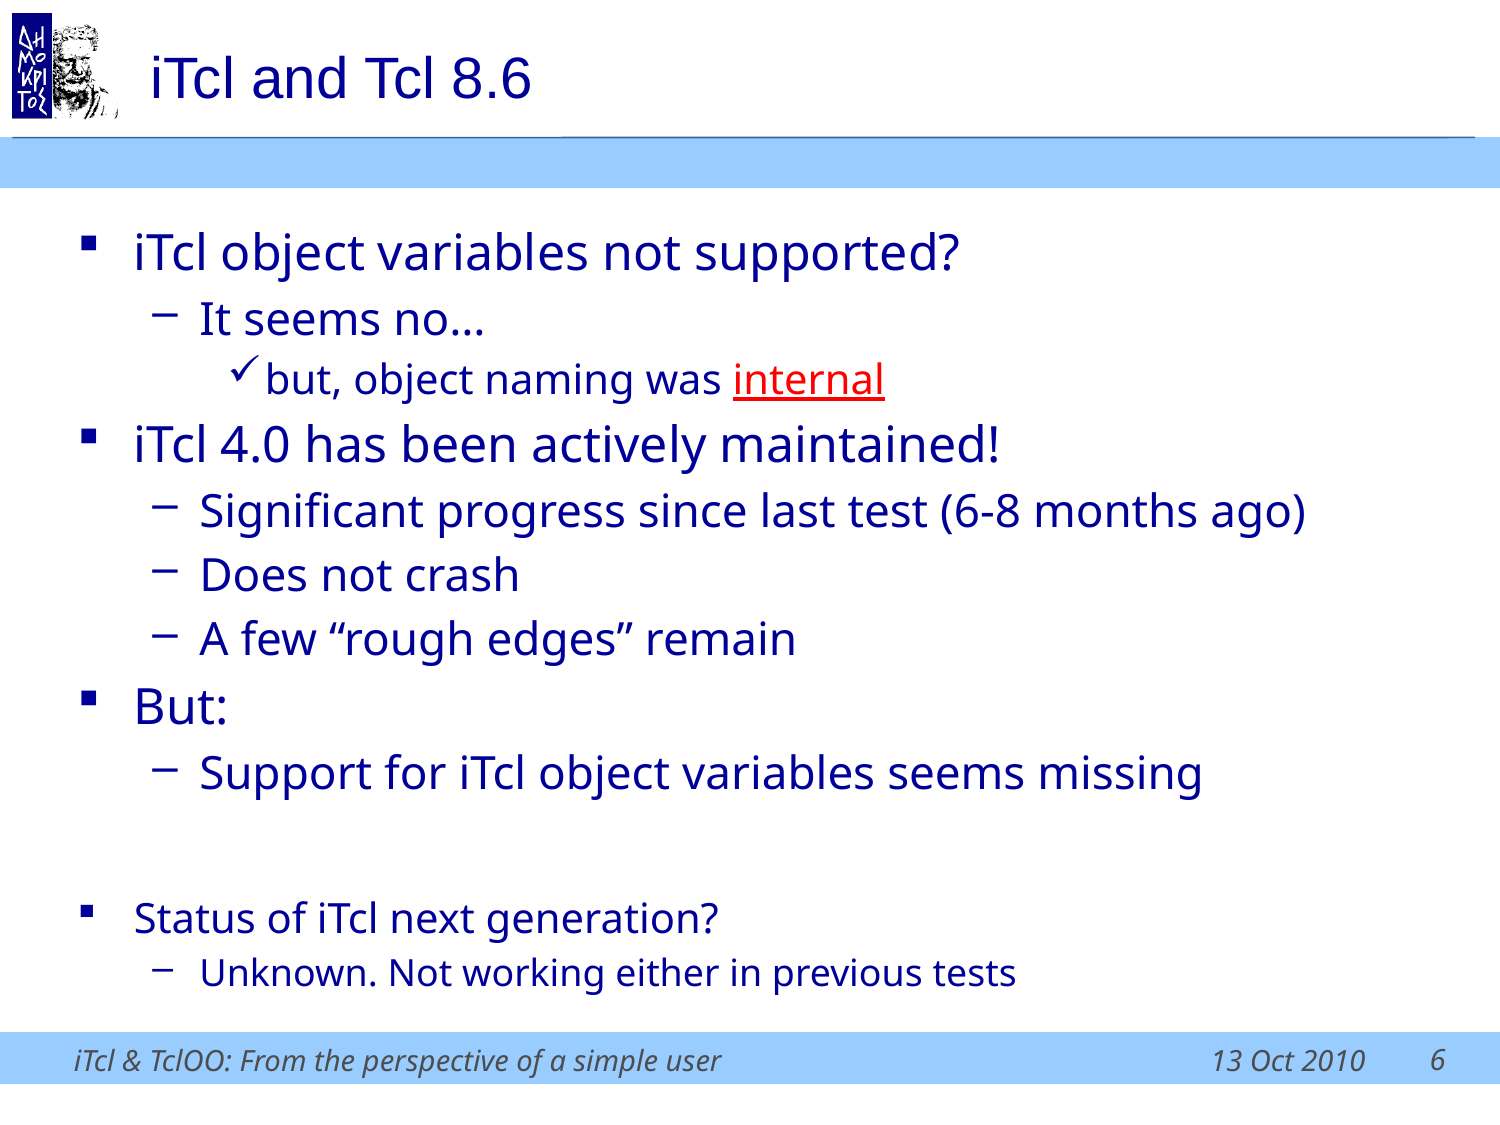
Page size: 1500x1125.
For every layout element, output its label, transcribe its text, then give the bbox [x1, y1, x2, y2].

footer iTcl & TclOO: From the perspective of a simple user [58, 1034, 1190, 1086]
list iTcl object variables not supported? It seems no… but, object naming was internal iTcl 4.0 has been actively maintained! Significant progress since last test (6-8 months ago) Does not crash A few “rough edges” remain But: Support for iTcl object variables seems missing Status of iTcl next generation? Unknown. Not working either in previous tests [62, 212, 1438, 1001]
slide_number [1190, 1034, 1381, 1086]
slide_number 6 [1399, 1033, 1476, 1084]
picture [11, 13, 118, 120]
title iTcl and Tcl 8.6 [135, 12, 1476, 138]
